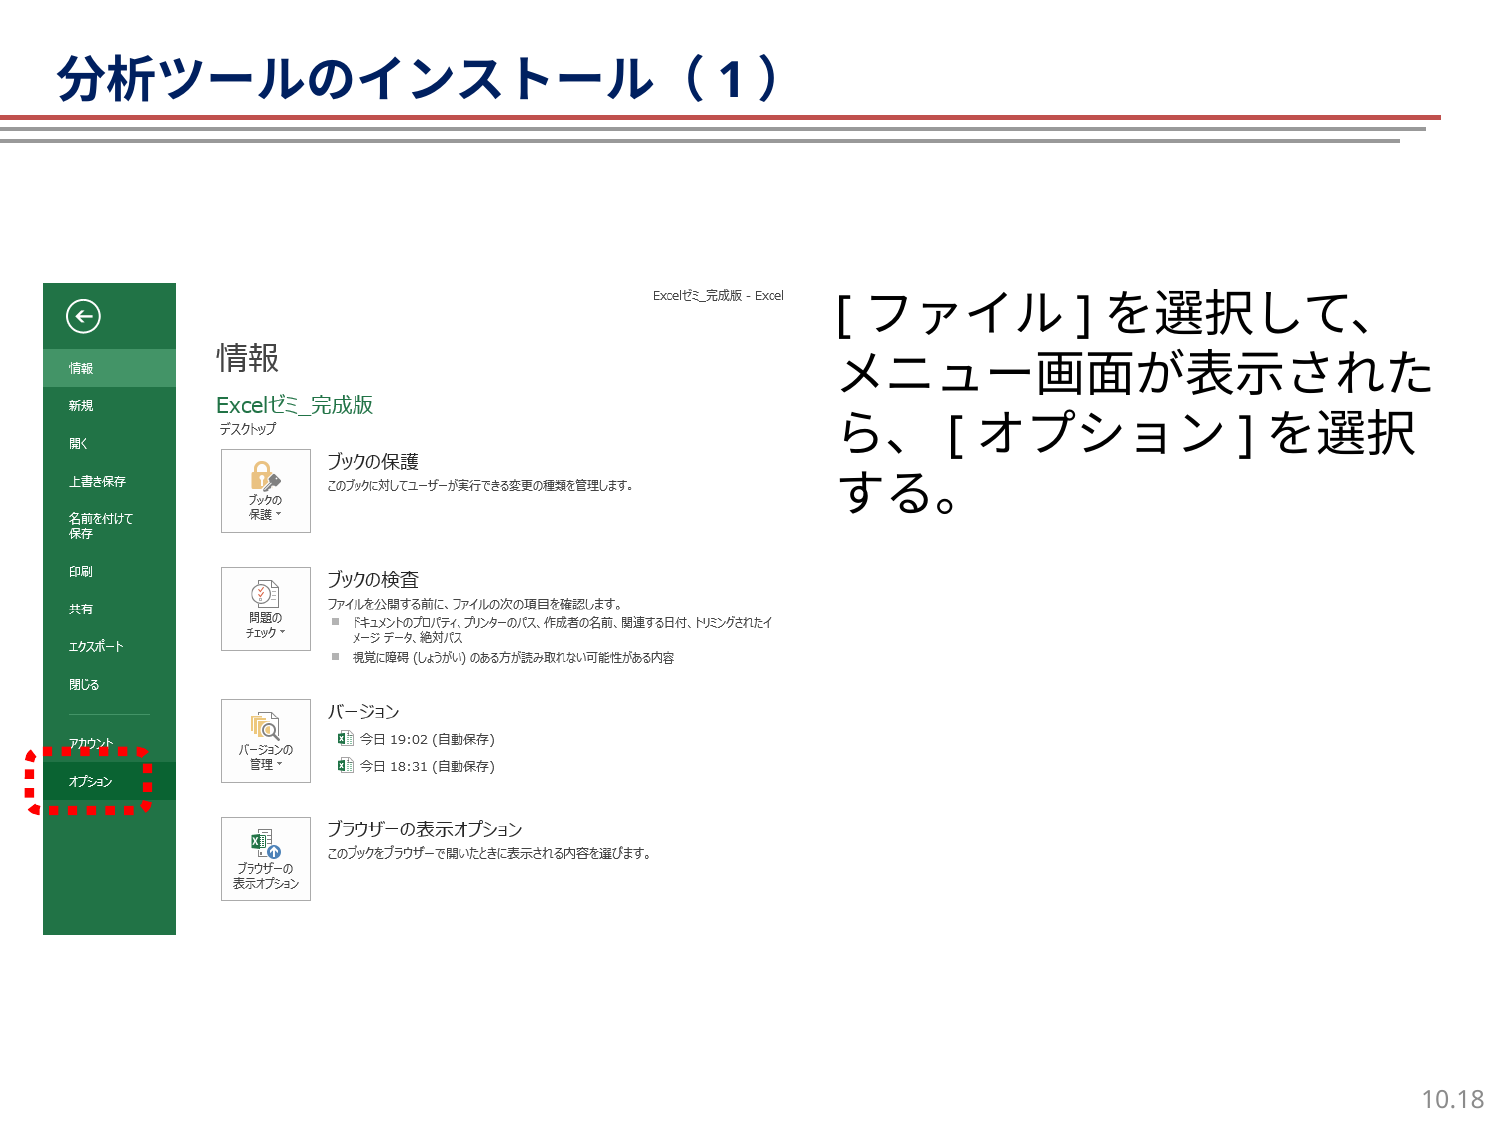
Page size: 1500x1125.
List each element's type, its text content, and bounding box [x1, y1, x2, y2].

text_box [27, 750, 35, 812]
text_box [ファイル]を選択して、メニュー画面が表示されたら、[オプション]を選択する。 [821, 274, 1459, 1089]
text_box 分析ツールのインストール（1） [41, 40, 1483, 169]
slide_number 17 [1381, 1065, 1500, 1125]
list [41, 274, 831, 936]
text_box [0, 5, 1500, 207]
